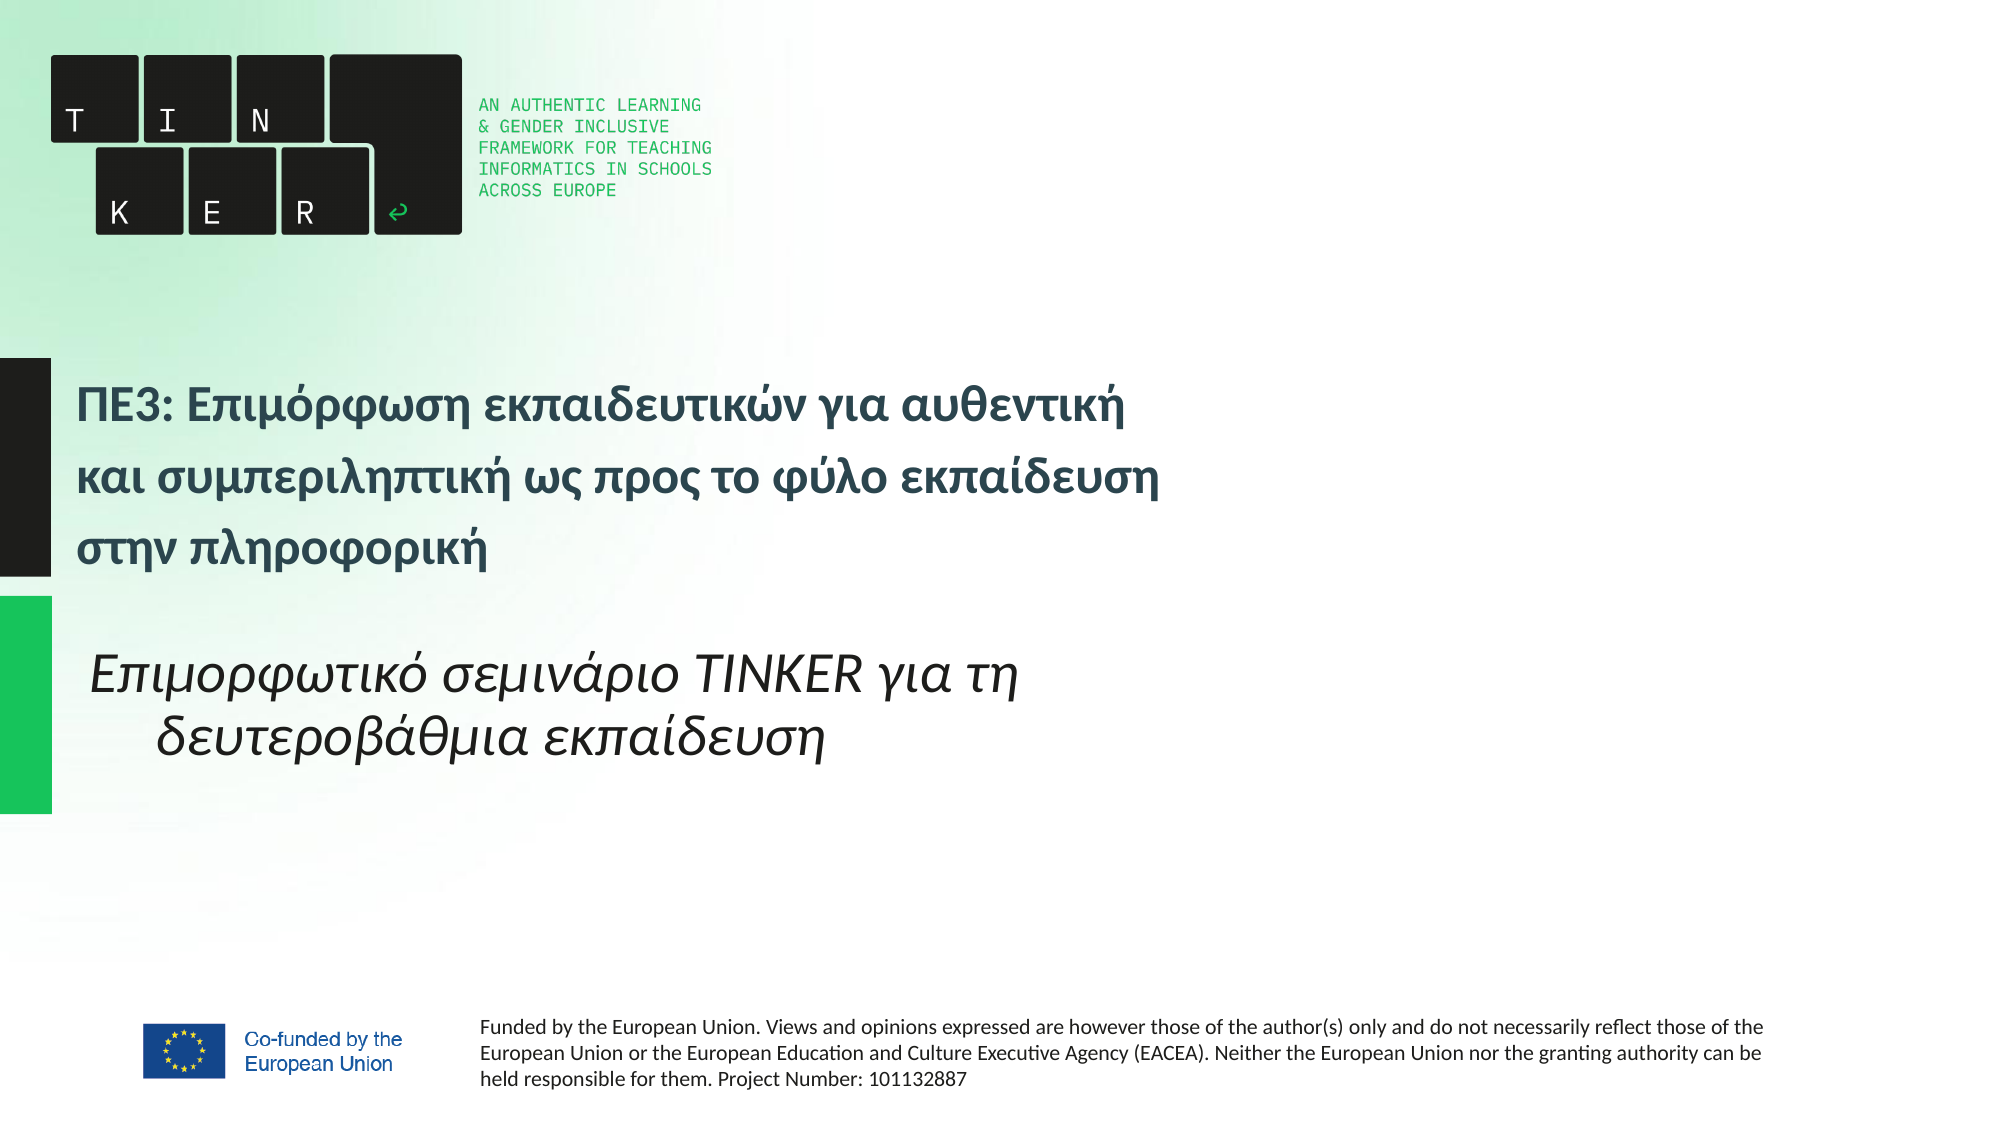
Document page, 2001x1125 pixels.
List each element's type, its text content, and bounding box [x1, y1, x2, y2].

subtitle Επιμορφωτικό σεμινάριο TINKER για τη δευτεροβάθμια εκπαίδευση [65, 599, 1197, 812]
picture [0, 0, 843, 1125]
title ΠΕ3: Επιμόρφωση εκπαιδευτικών για αυθεντική και συμπεριληπτική ως προς το φύλο εκπαίδευση στην πληροφορική [61, 358, 1196, 578]
